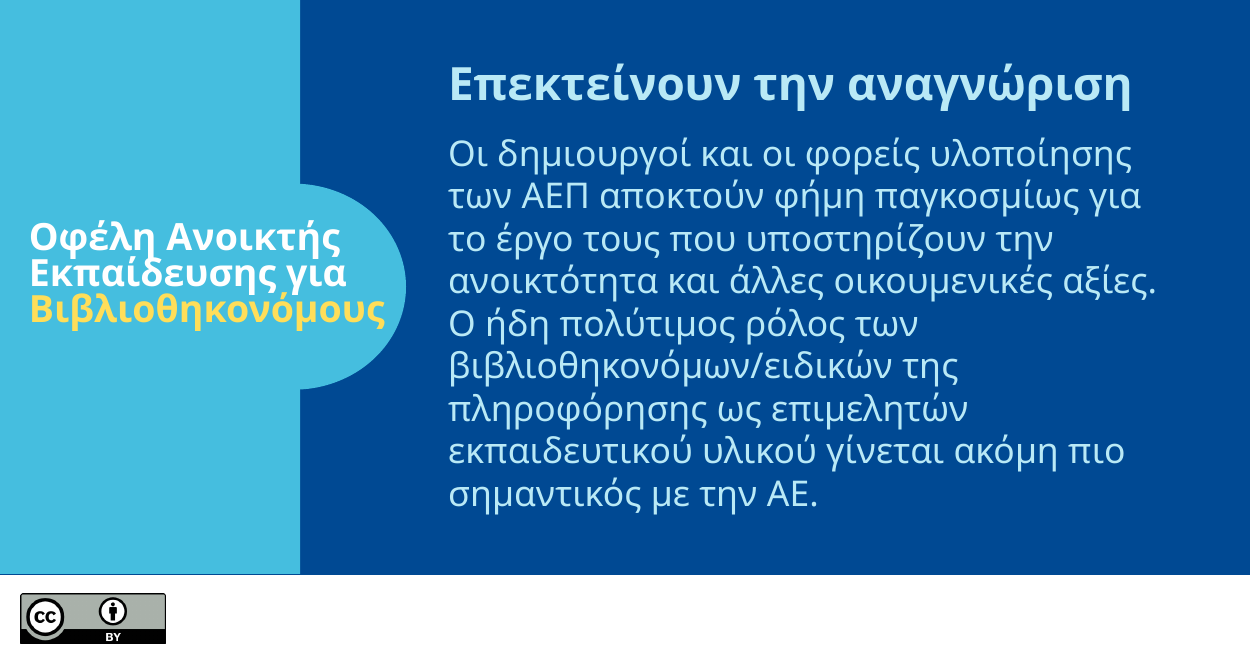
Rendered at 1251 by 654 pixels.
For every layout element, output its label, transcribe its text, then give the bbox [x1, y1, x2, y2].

text_box Επεκτείνουν την αναγνώριση Οι δημιουργοί και οι φορείς υλοποίησης των ΑΕΠ αποκτούν φήμη παγκοσμίως για το έργο τους που υποστηρίζουν την ανοικτότητα και άλλες οικουμενικές αξίες. Ο ήδη πολύτιμος ρόλος των βιβλιοθηκονόμων/ειδικών της πληροφόρησης ως επιμελητών εκπαιδευτικού υλικού γίνεται ακόμη πιο σημαντικός με την ΑΕ. [435, 42, 1198, 526]
picture [20, 592, 166, 645]
text_box [224, 183, 364, 206]
text_box [201, 345, 387, 390]
text_box [0, 582, 1250, 654]
text_box [0, 0, 301, 574]
text_box Οφέλη Ανοικτής Εκπαίδευσης για Βιβλιοθηκονόμους [13, 206, 421, 345]
